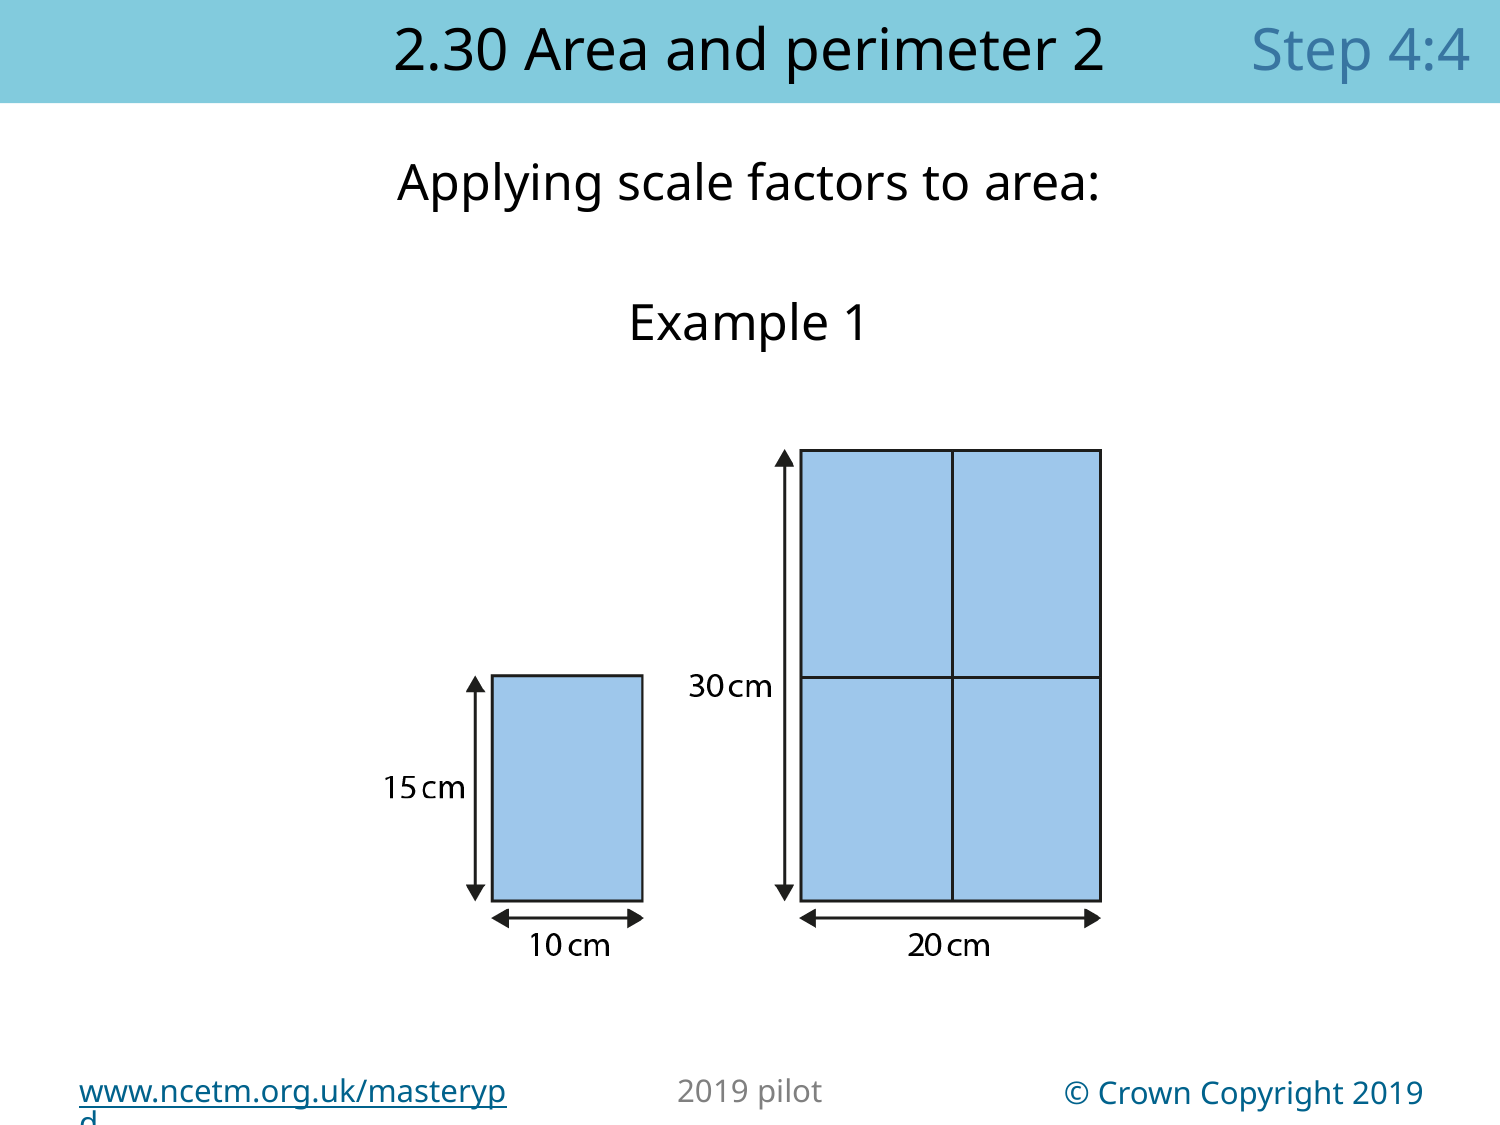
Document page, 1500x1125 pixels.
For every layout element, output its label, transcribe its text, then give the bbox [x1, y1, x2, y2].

text_box Example 1 [45, 282, 1455, 358]
list Step 4:4 [0, 0, 1500, 104]
picture [358, 449, 1142, 974]
text_box Applying scale factors to area: [45, 143, 1455, 218]
